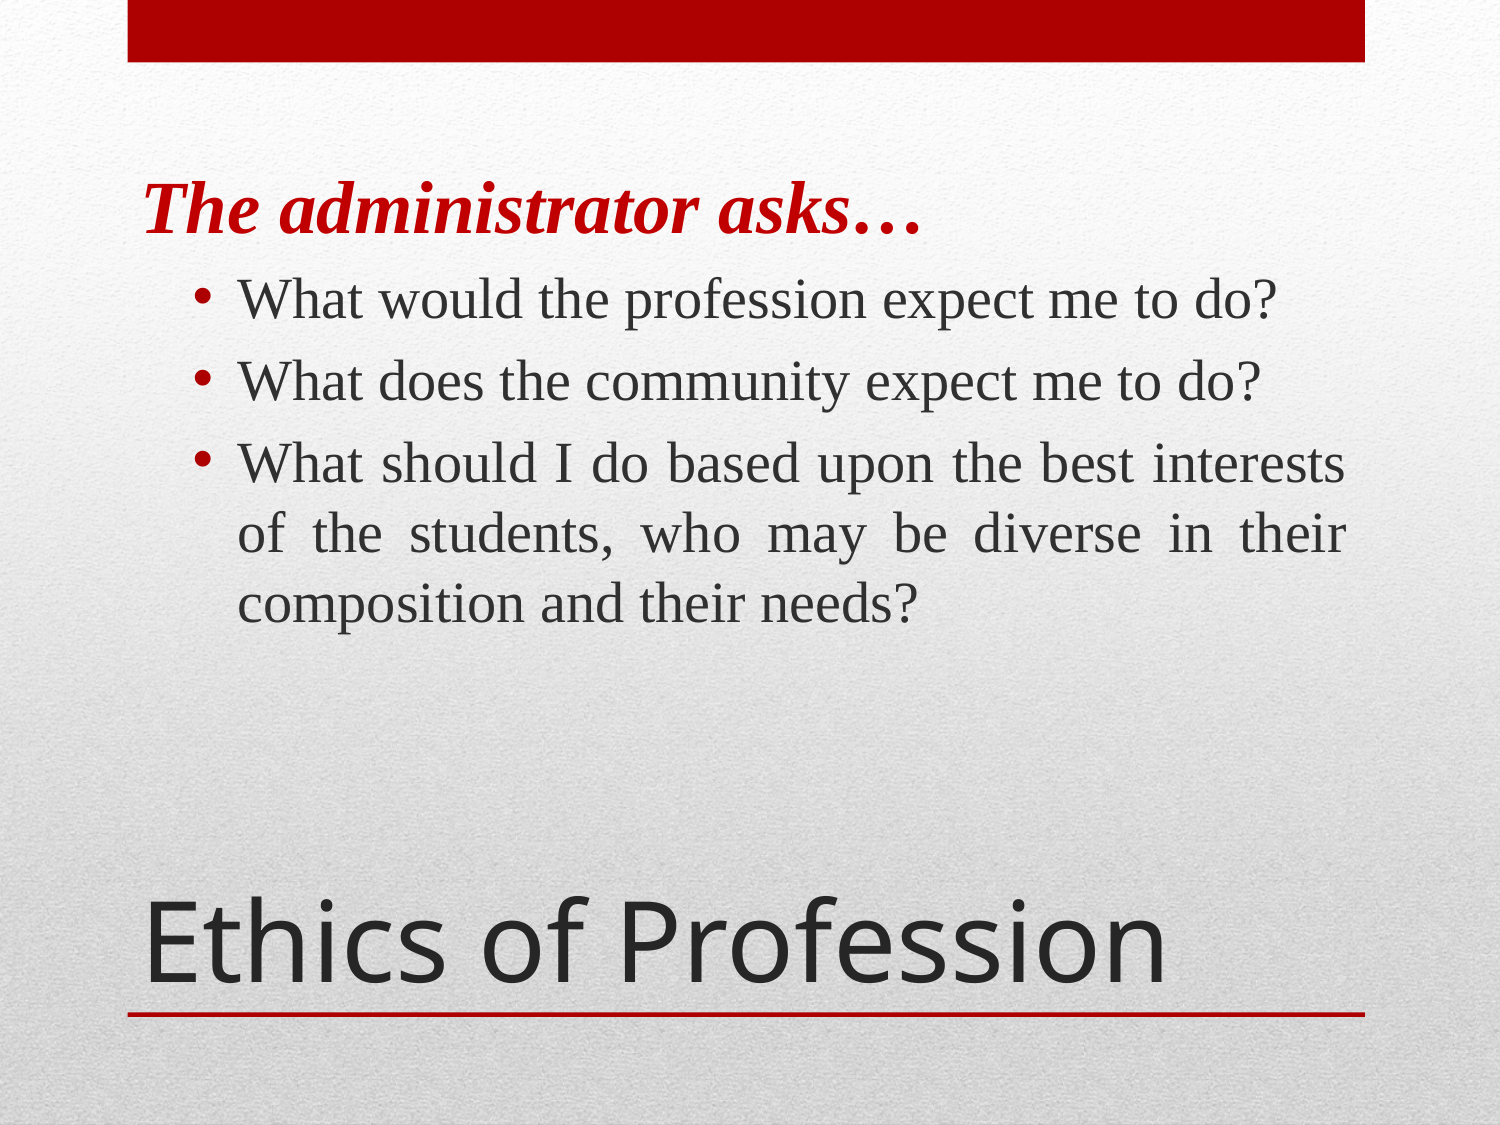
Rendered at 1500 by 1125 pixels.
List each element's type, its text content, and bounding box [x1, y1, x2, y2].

list The administrator asks… What would the profession expect me to do? What does the community expect me to do? What should I do based upon the best interests of the students, who may be diverse in their composition and their needs? [125, 112, 1363, 750]
title Ethics of Profession [125, 750, 1238, 1013]
